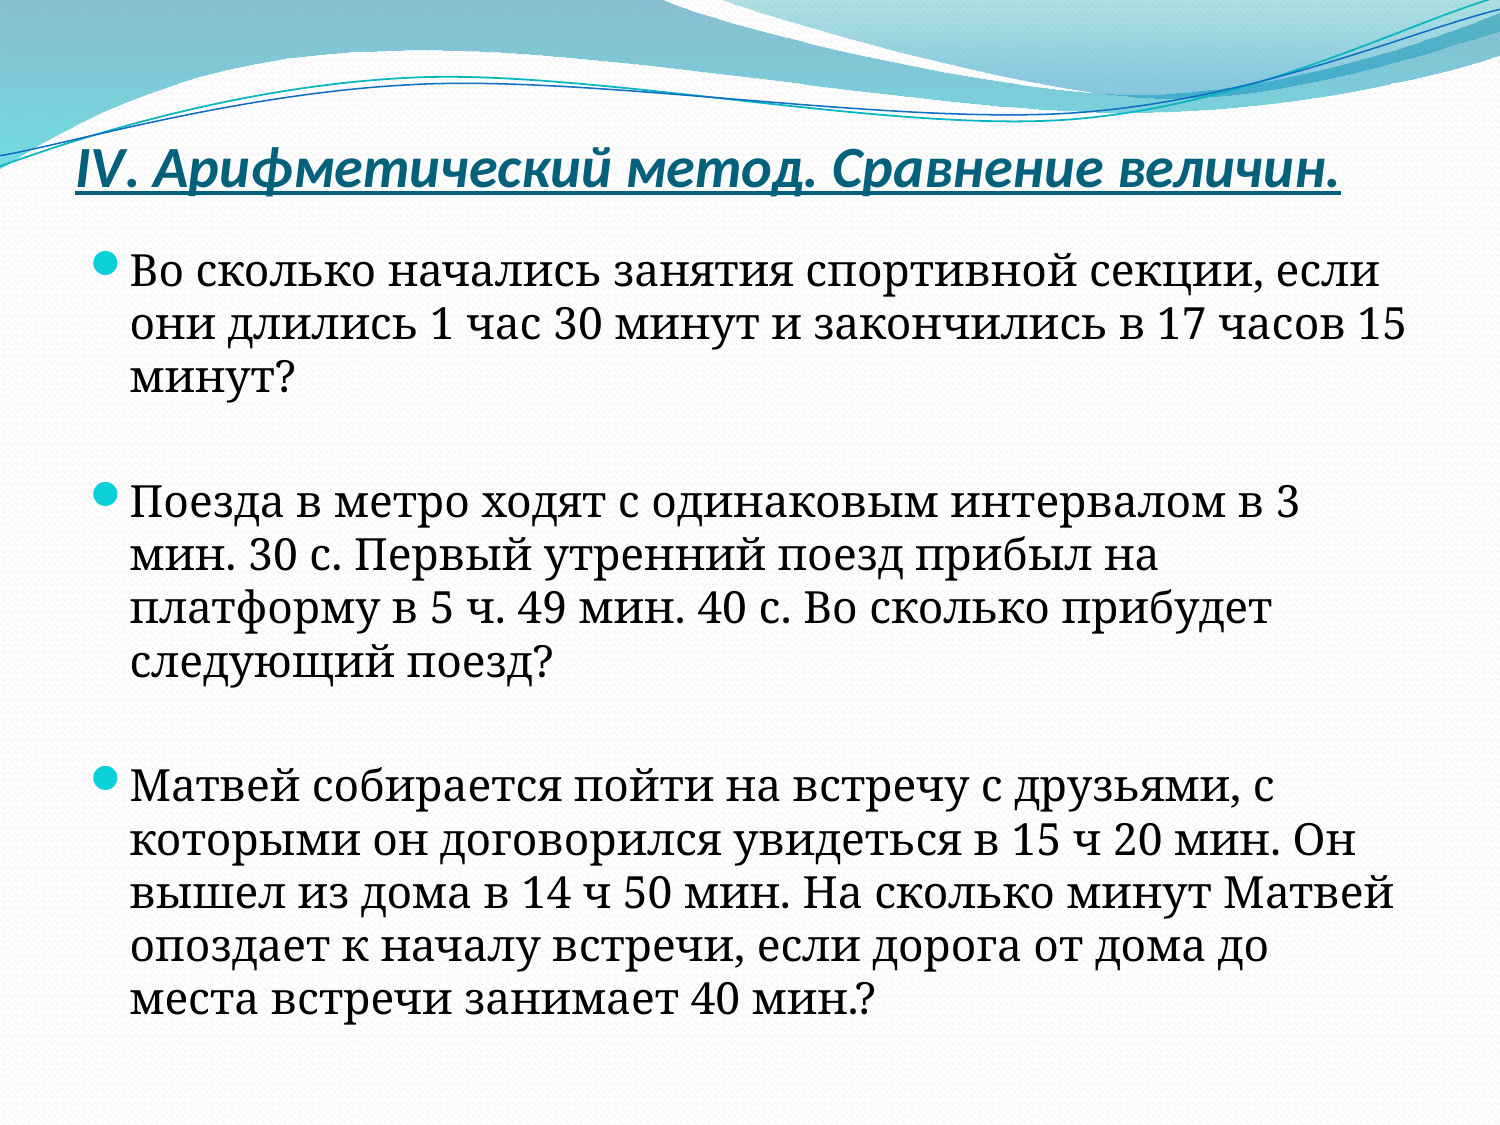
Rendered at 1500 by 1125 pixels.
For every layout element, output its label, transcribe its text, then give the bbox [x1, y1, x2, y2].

list Во сколько начались занятия спортивной секции, если они длились 1 час 30 минут и закончились в 17 часов 15 минут? Поезда в метро ходят с одинаковым интервалом в 3 мин. 30 с. Первый утренний поезд прибыл на платформу в 5 ч. 49 мин. 40 с. Во сколько прибудет следующий поезд? Матвей собирается пойти на встречу с друзьями, с которыми он договорился увидеться в 15 ч 20 мин. Он вышел из дома в 14 ч 50 мин. На сколько минут Матвей опоздает к началу встречи, если дорога от дома до места встречи занимает 40 мин.? [75, 234, 1425, 1038]
title IV. Арифметический метод. Сравнение величин. [75, 115, 1425, 200]
